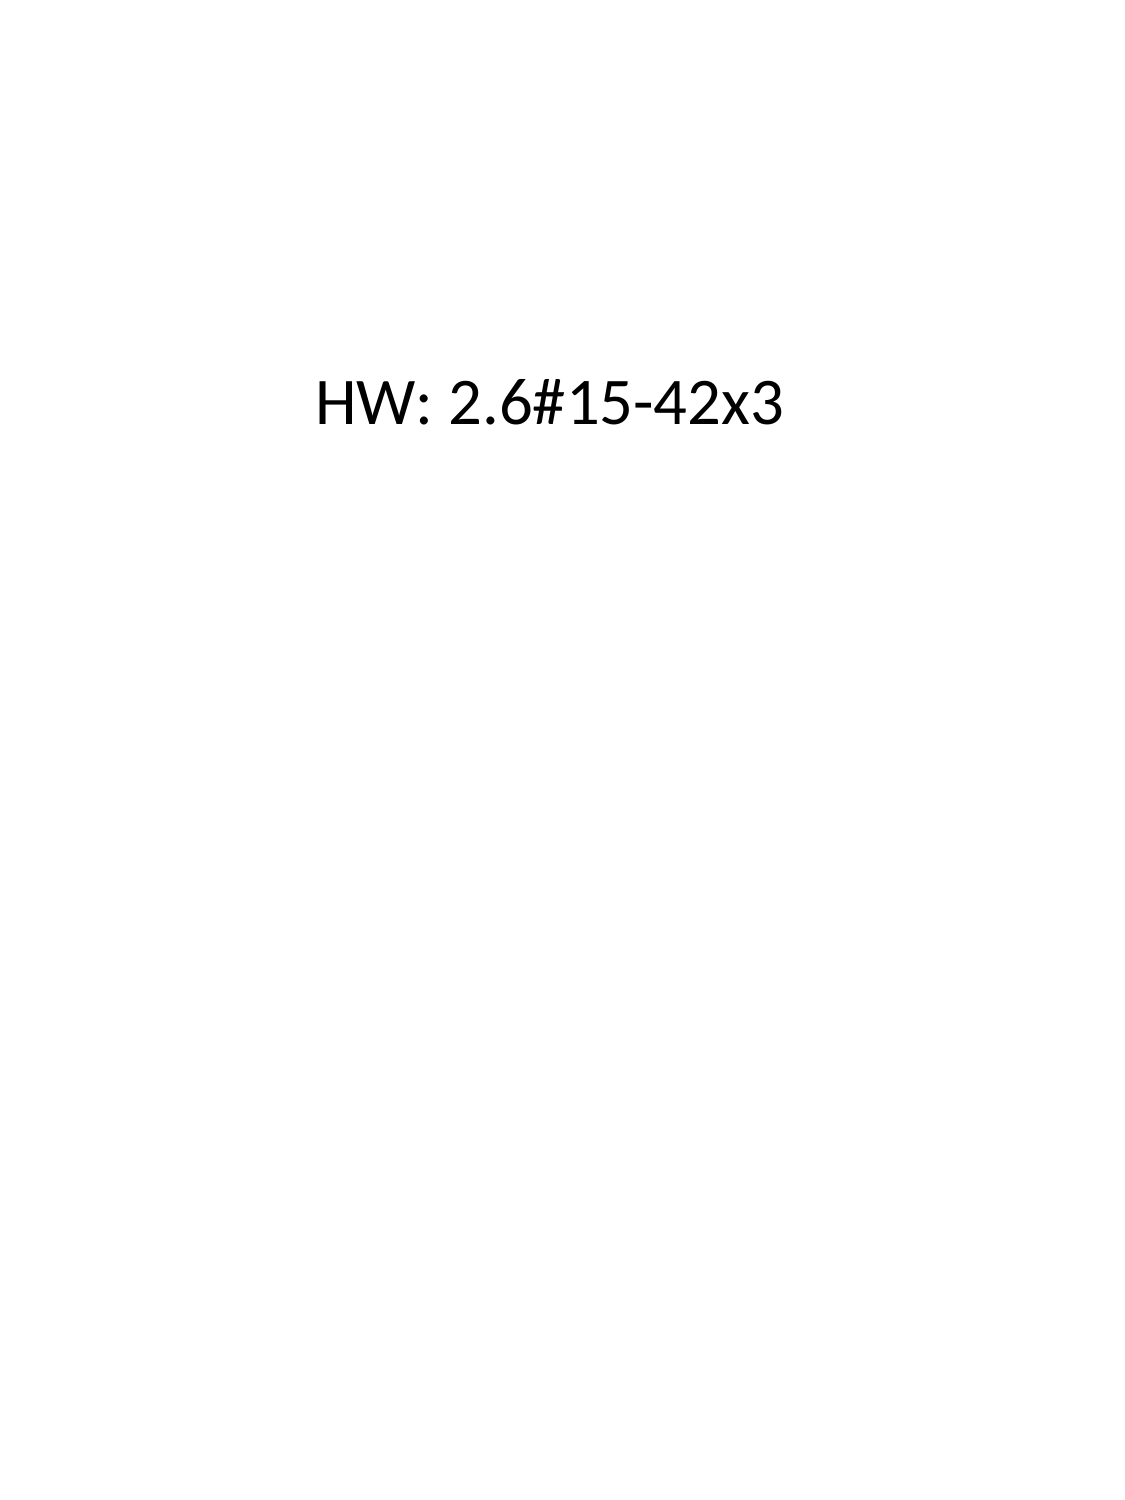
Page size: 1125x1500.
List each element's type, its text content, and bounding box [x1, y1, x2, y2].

list HW: 2.6#15-42x3 [300, 350, 807, 450]
